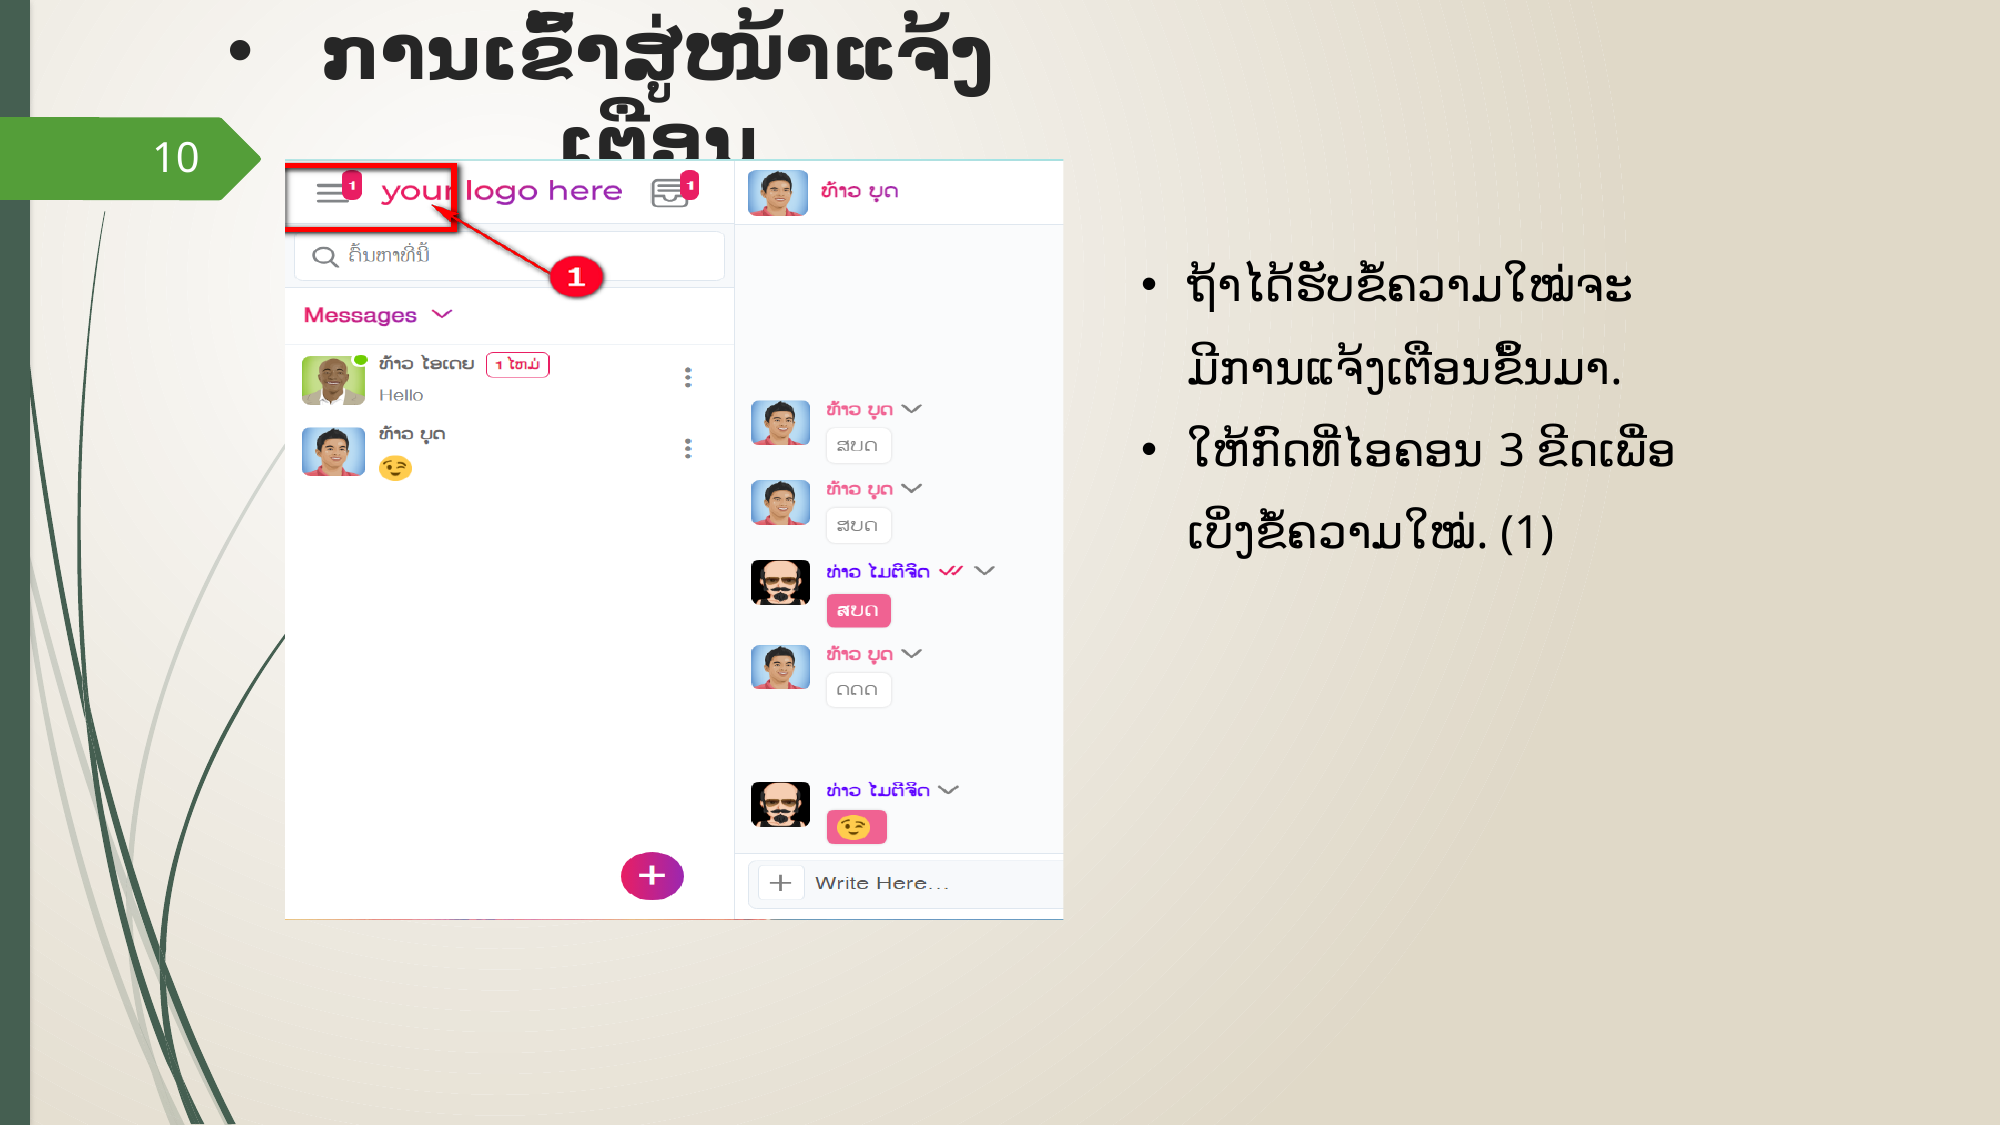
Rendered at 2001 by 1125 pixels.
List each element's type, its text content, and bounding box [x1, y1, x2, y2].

slide_number 10 [87, 129, 216, 190]
title ການເຂົ້າສູ່ໜ້າແຈ້ງເຕືອນ [118, 36, 1105, 153]
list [284, 158, 1064, 920]
text_box ຖ້າໄດ້ຮັບຂໍ້ຄວາມໃໝ່ຈະມີການແຈ້ງເຕືອນຂຶ້ນມາ. ໃຫ້ກົດທີ່ໄອຄອນ 3 ຂີດເພື່ອເບິ່ງຂໍ້ຄວາມໃໝ່. (1) [1126, 221, 1715, 566]
